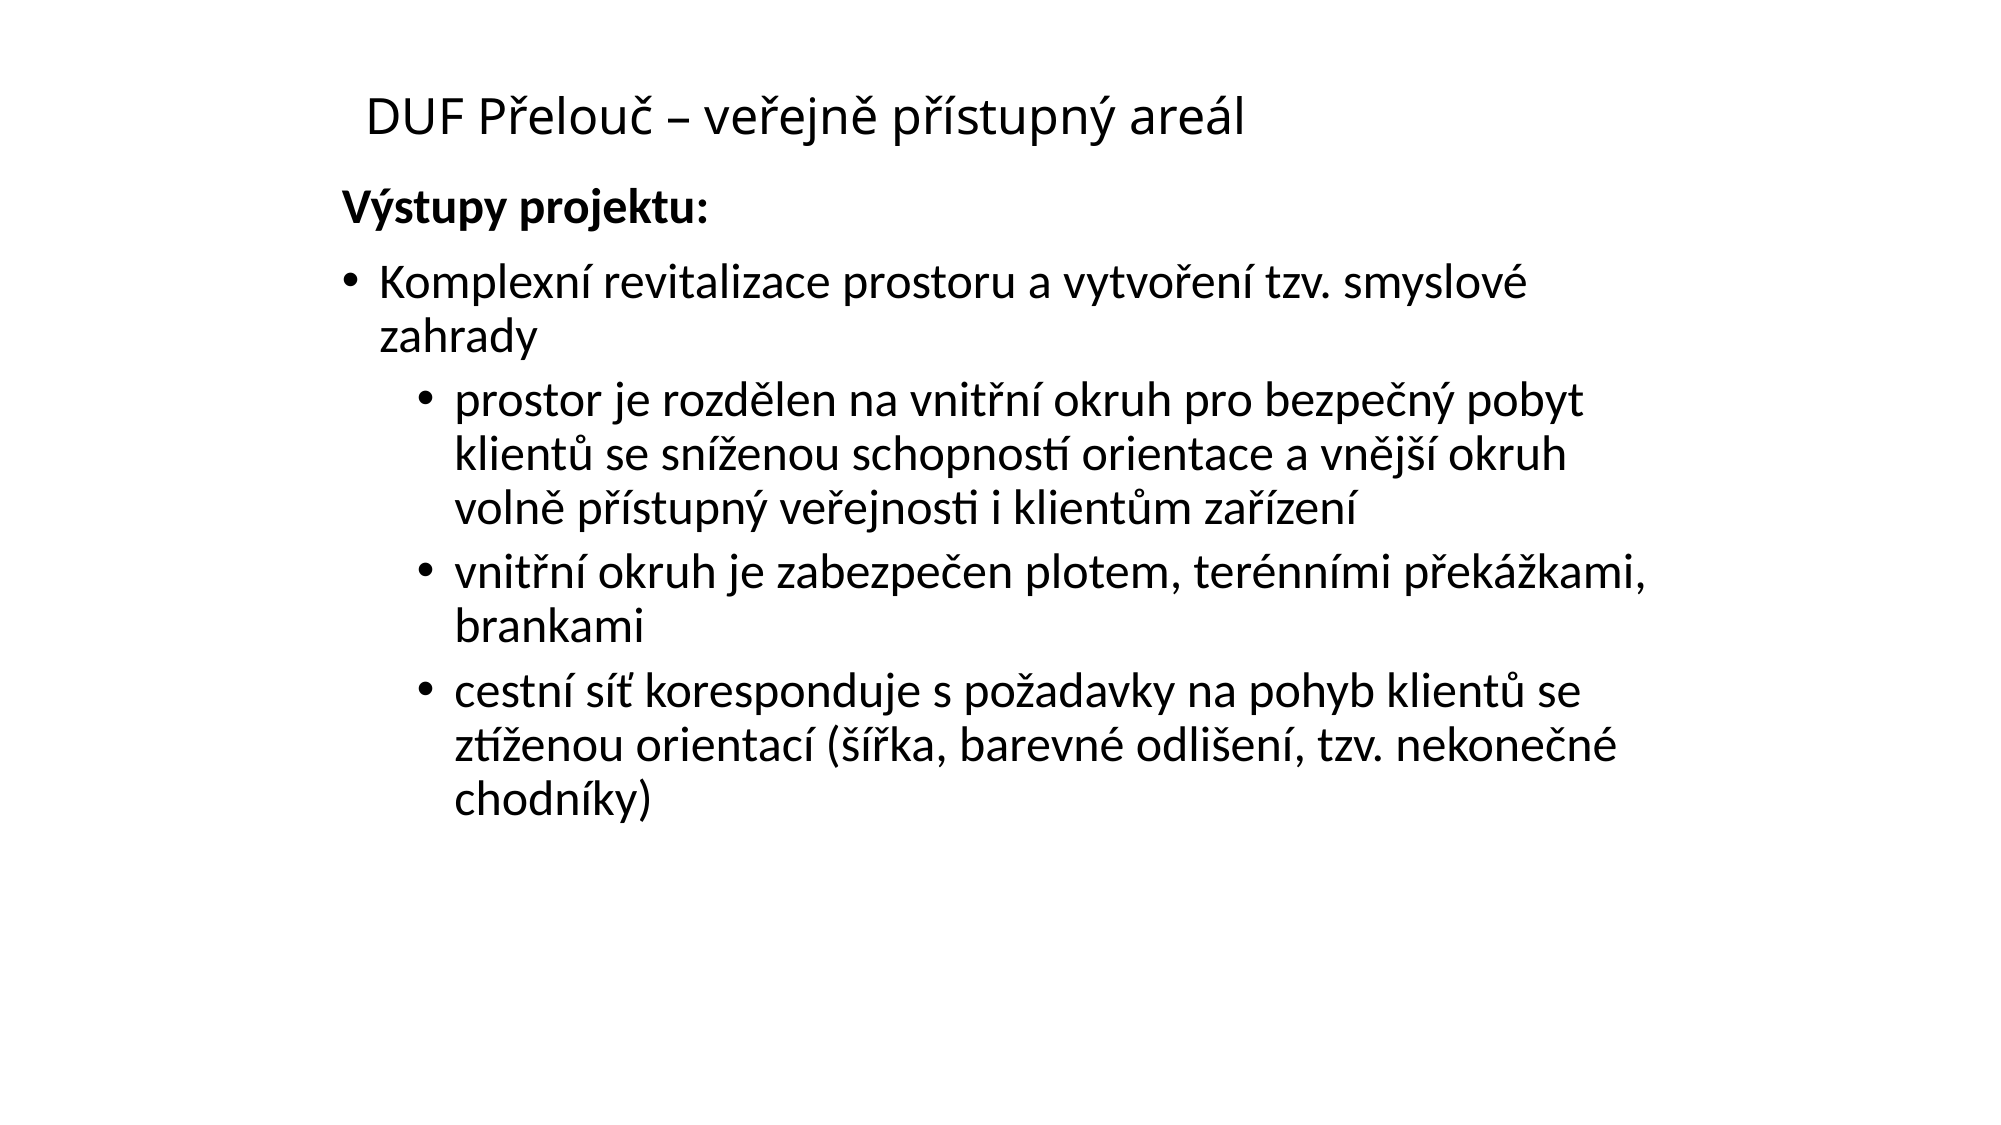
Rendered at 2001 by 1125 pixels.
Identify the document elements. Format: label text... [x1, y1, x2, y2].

title DUF Přelouč – veřejně přístupný areál [350, 66, 1689, 171]
list Výstupy projektu: Komplexní revitalizace prostoru a vytvoření tzv. smyslové zahrady prostor je rozdělen na vnitřní okruh pro bezpečný pobyt klientů se sníženou schopností orientace a vnější okruh volně přístupný veřejnosti i klientům zařízení vnitřní okruh je zabezpečen plotem, terénními překážkami, brankami cestní síť koresponduje s požadavky na pohyb klientů se ztíženou orientací (šířka, barevné odlišení, tzv. nekonečné chodníky) [326, 172, 1677, 953]
